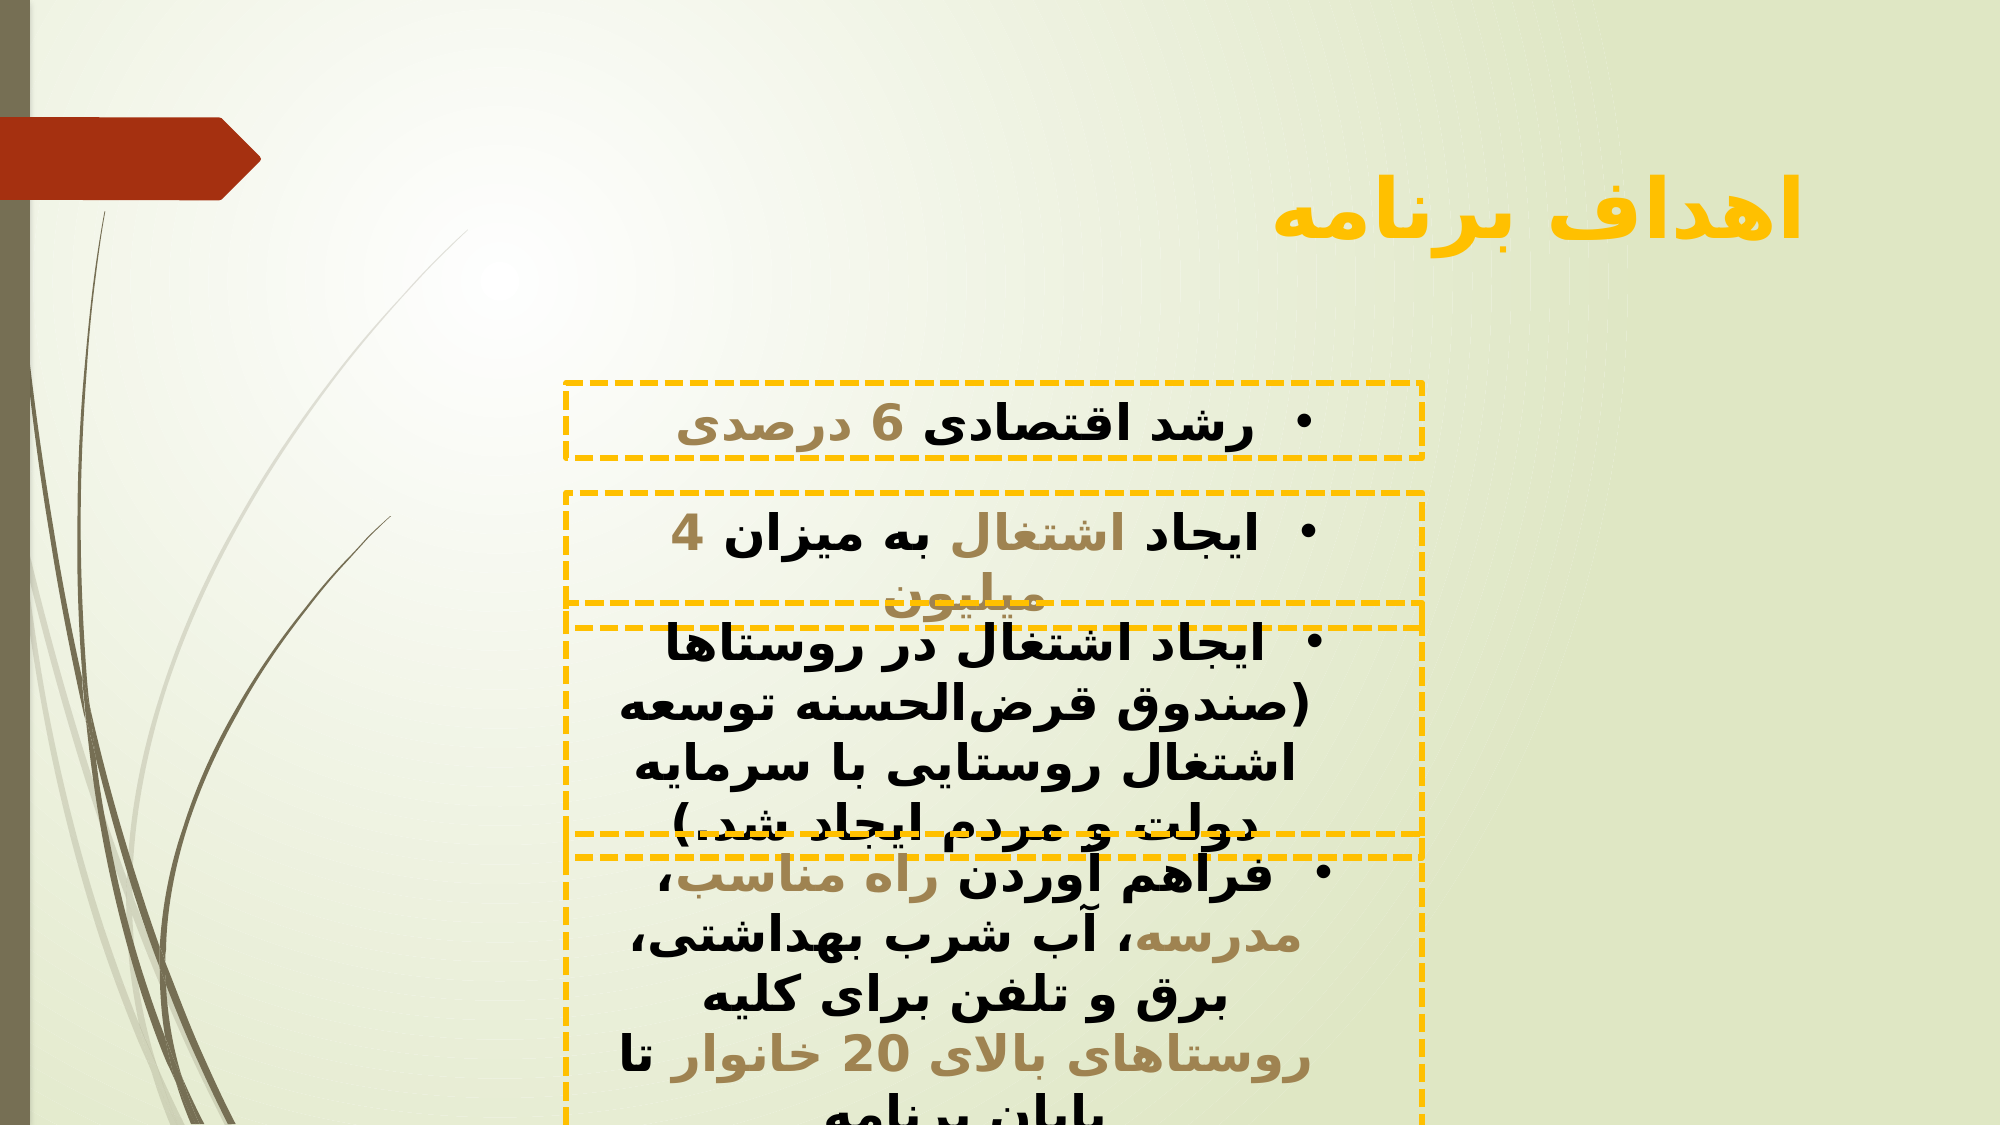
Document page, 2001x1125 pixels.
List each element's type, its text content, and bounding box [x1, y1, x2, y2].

text_box فراهم آوردن راه مناسب، مدرسه، آب شرب بهداشتی، برق و تلفن برای کلیه روستاهای بالای 20 خانوار تا پایان برنامه [566, 833, 1422, 1125]
text_box ایجاد اشتغال به میزان 4 میلیون [566, 492, 1422, 602]
text_box رشد اقتصادی 6 درصدی [566, 383, 1422, 458]
text_box ایجاد اشتغال در روستاها (صندوق قرض‌الحسنه توسعه اشتغال روستایی با سرمایه دولت و مردم ایجاد شد.) [566, 602, 1422, 833]
text_box اهداف برنامه [498, 147, 1822, 263]
